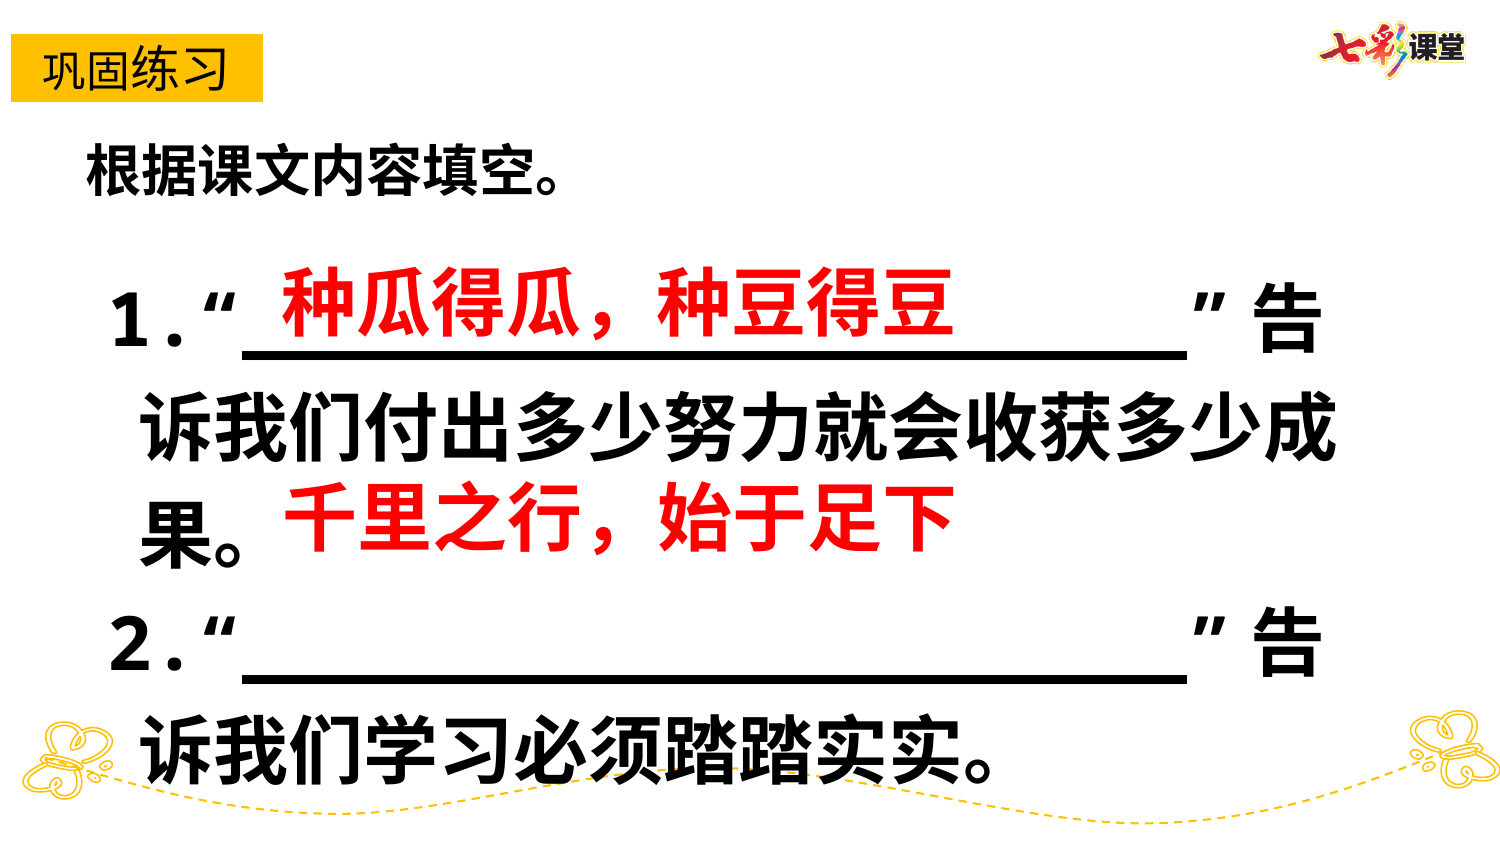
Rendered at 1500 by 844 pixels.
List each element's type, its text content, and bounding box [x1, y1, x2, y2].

text_box 根据课文内容填空。 [68, 123, 1002, 214]
picture [1316, 20, 1468, 80]
text_box 种瓜得瓜，种豆得豆 [269, 249, 1281, 352]
text_box 巩固练习 [8, 30, 266, 105]
text_box 1.“_____________________”告诉我们付出多少努力就会收获多少成果。 2.“_____________________”告诉我们学习必须踏踏实实。 [96, 248, 1396, 800]
text_box 千里之行，始于足下 [271, 465, 1000, 567]
